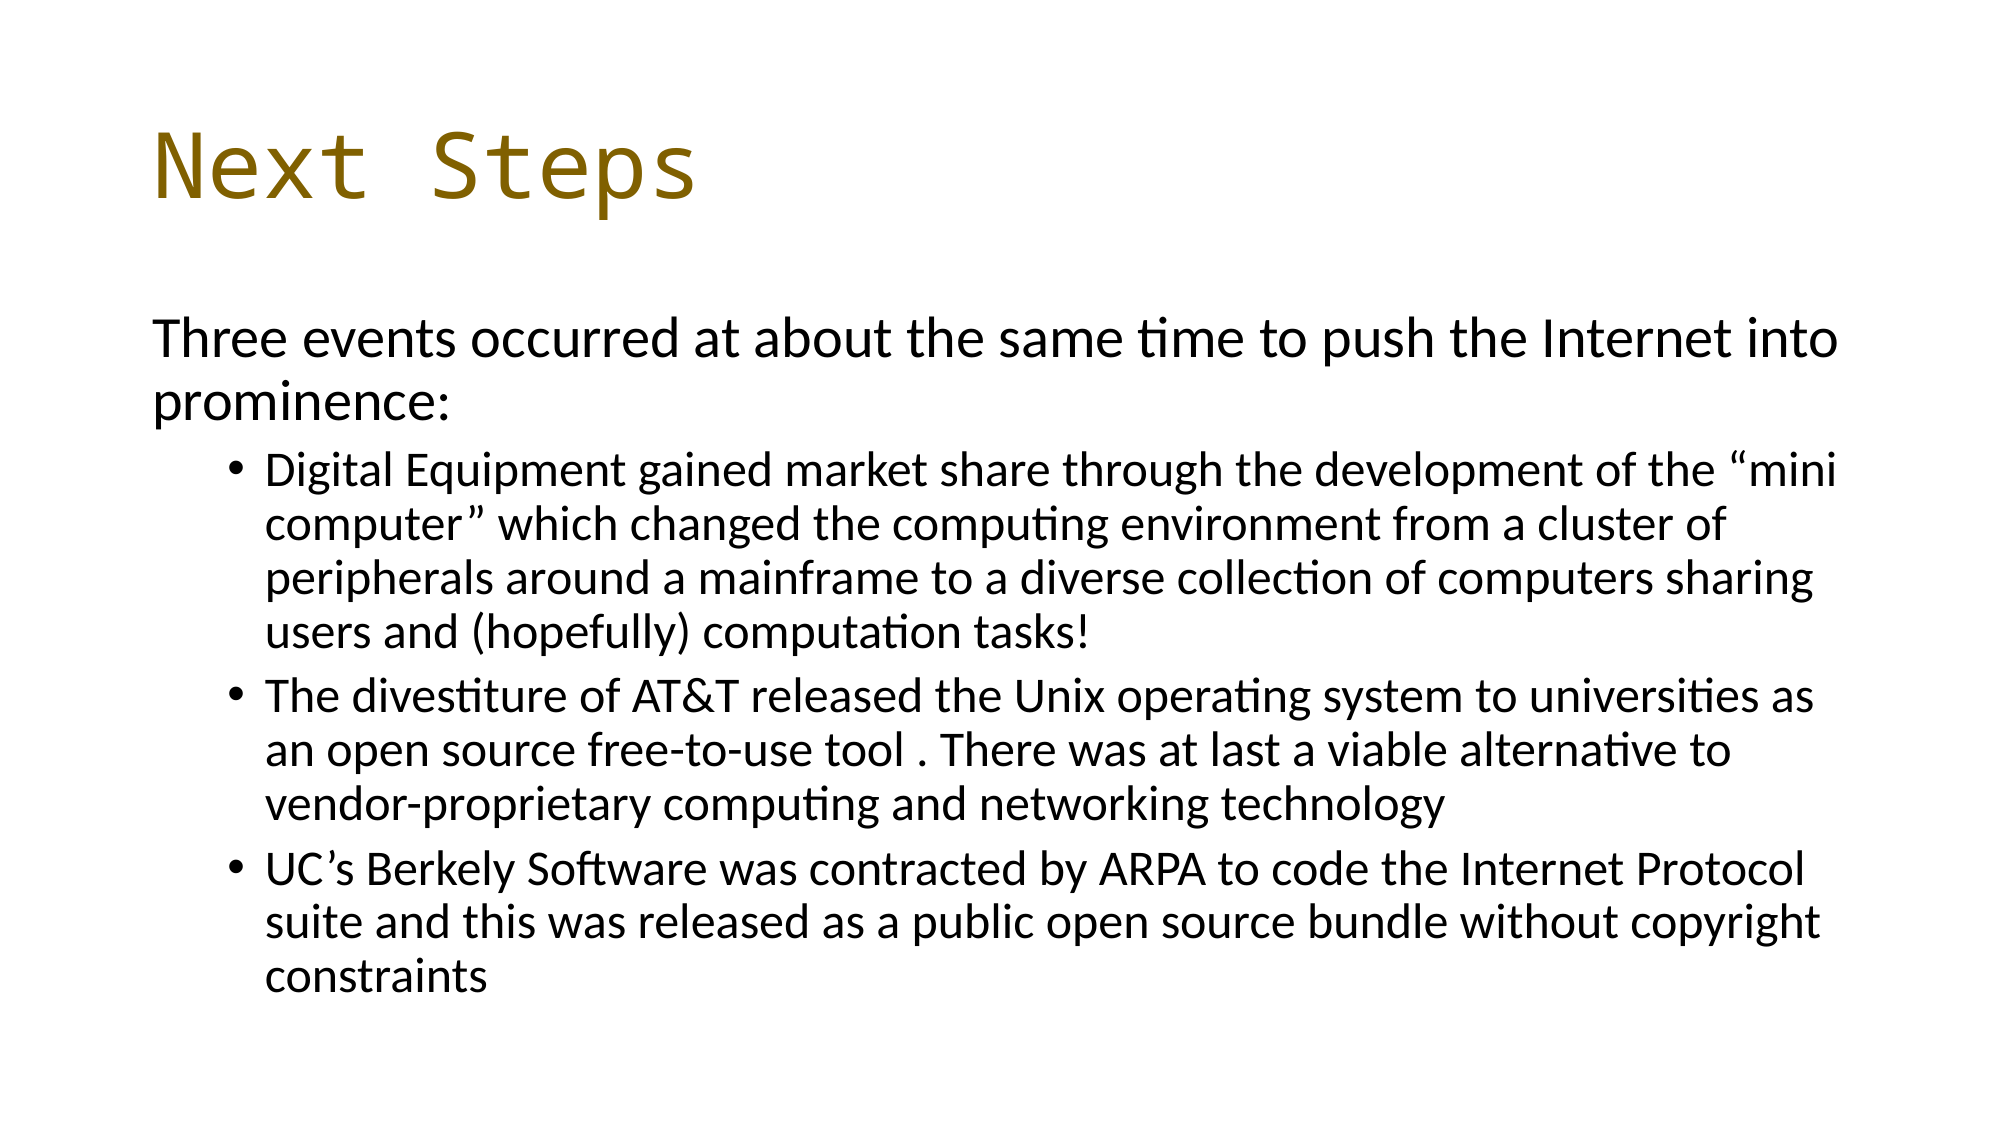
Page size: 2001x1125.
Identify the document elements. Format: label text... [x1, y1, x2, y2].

list Three events occurred at about the same time to push the Internet into prominence: Digital Equipment gained market share through the development of the “mini computer” which changed the computing environment from a cluster of peripherals around a mainframe to a diverse collection of computers sharing users and (hopefully) computation tasks! The divestiture of AT&T released the Unix operating system to universities as an open source free-to-use tool . There was at last a viable alternative to vendor-proprietary computing and networking technology UC’s Berkely Software was contracted by ARPA to code the Internet Protocol suite and this was released as a public open source bundle without copyright constraints [137, 299, 1863, 1014]
title Next Steps [137, 59, 1863, 278]
